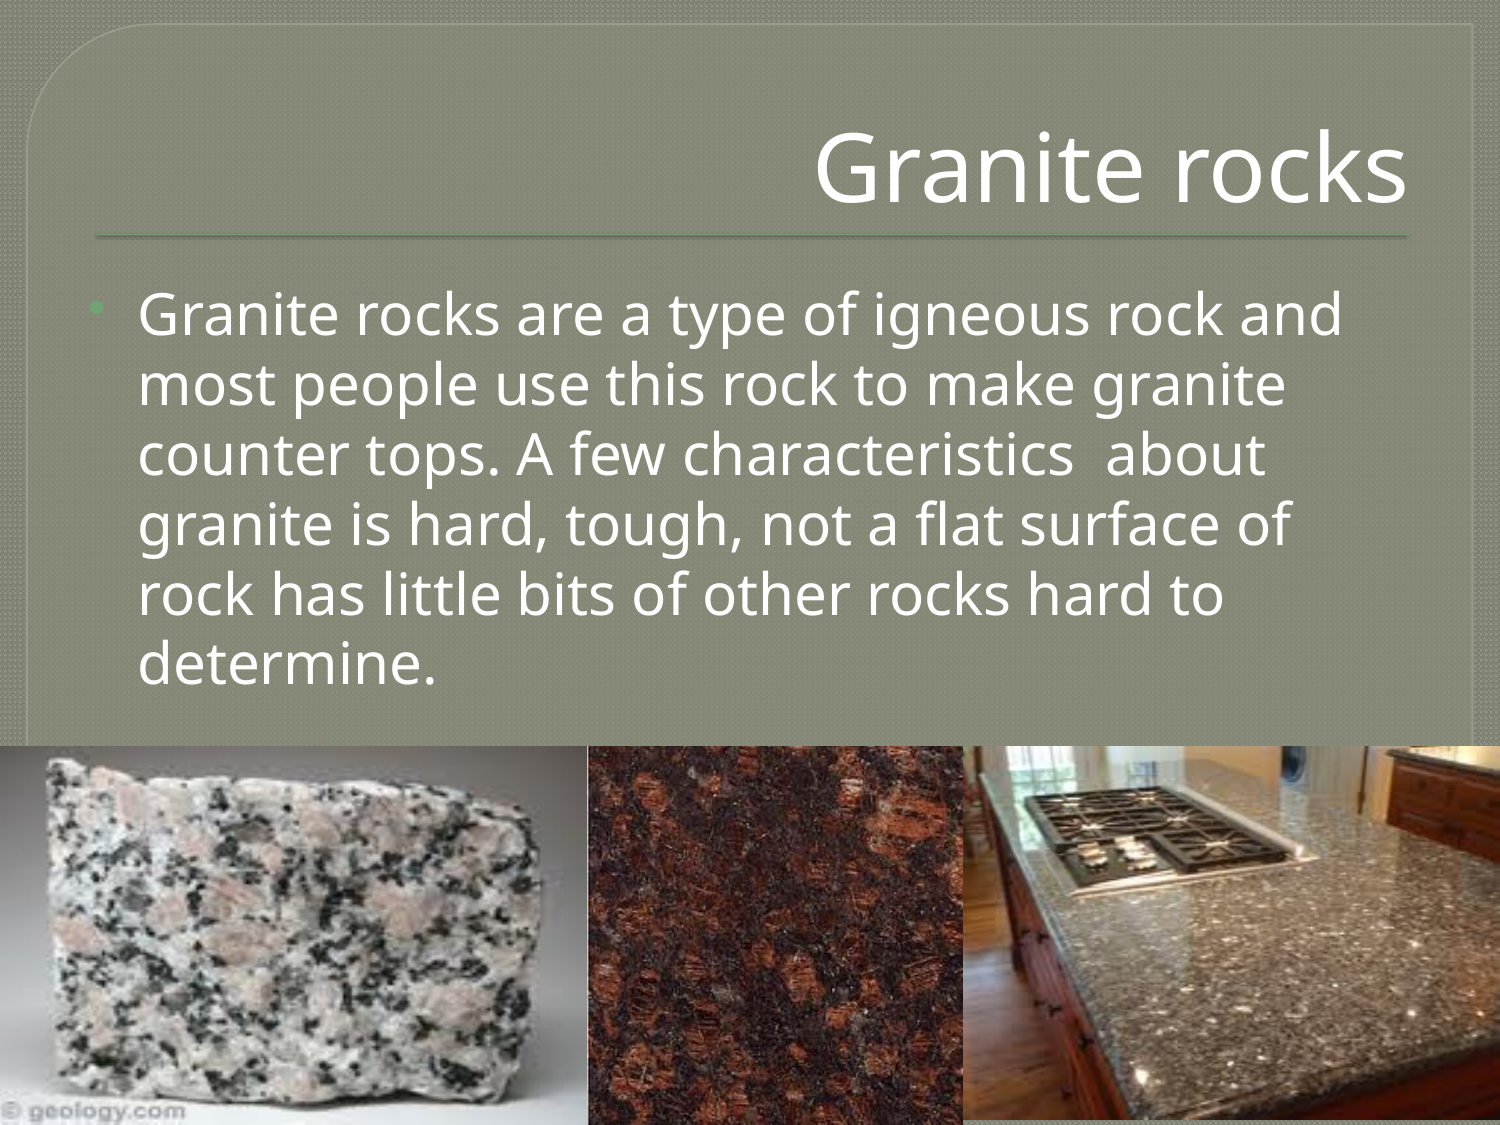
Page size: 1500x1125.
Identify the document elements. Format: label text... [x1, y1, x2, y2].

title Granite rocks [75, 41, 1425, 230]
picture [0, 746, 1500, 1125]
list Granite rocks are a type of igneous rock and most people use this rock to make granite counter tops. A few characteristics about granite is hard, tough, not a flat surface of rock has little bits of other rocks hard to determine. [75, 270, 1425, 746]
